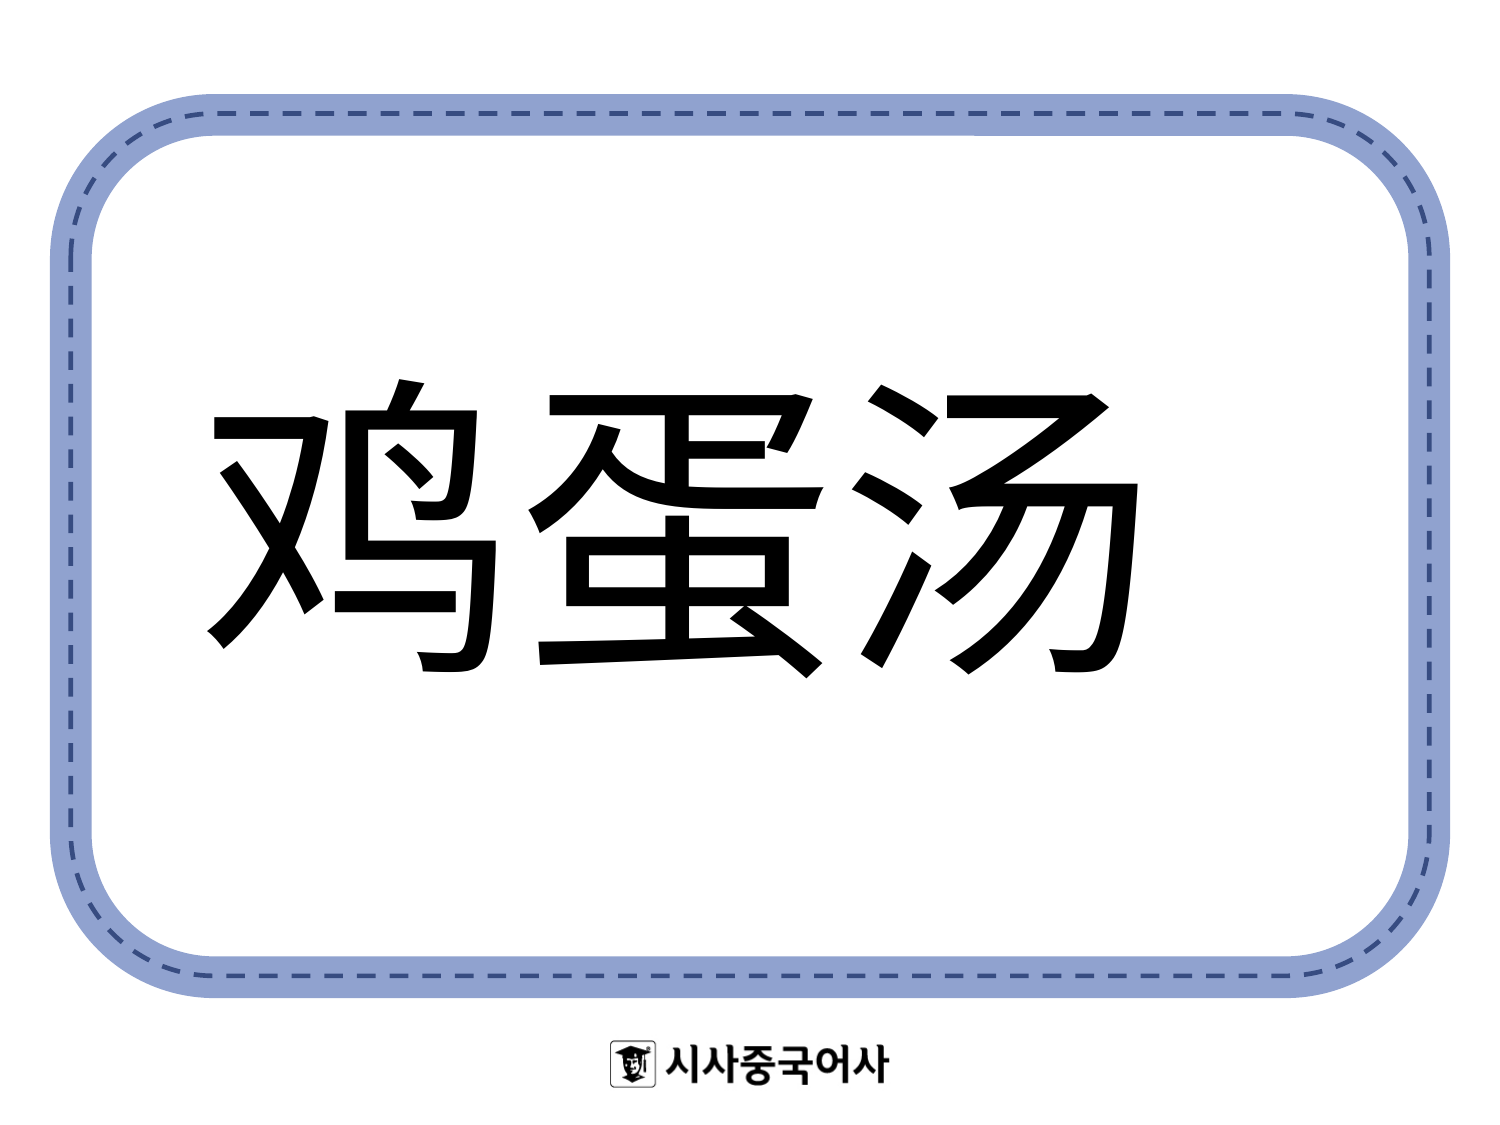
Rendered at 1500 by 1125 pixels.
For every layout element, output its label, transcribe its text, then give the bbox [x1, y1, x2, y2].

picture [602, 1034, 898, 1094]
text_box 鸡蛋汤 [145, 189, 1354, 853]
